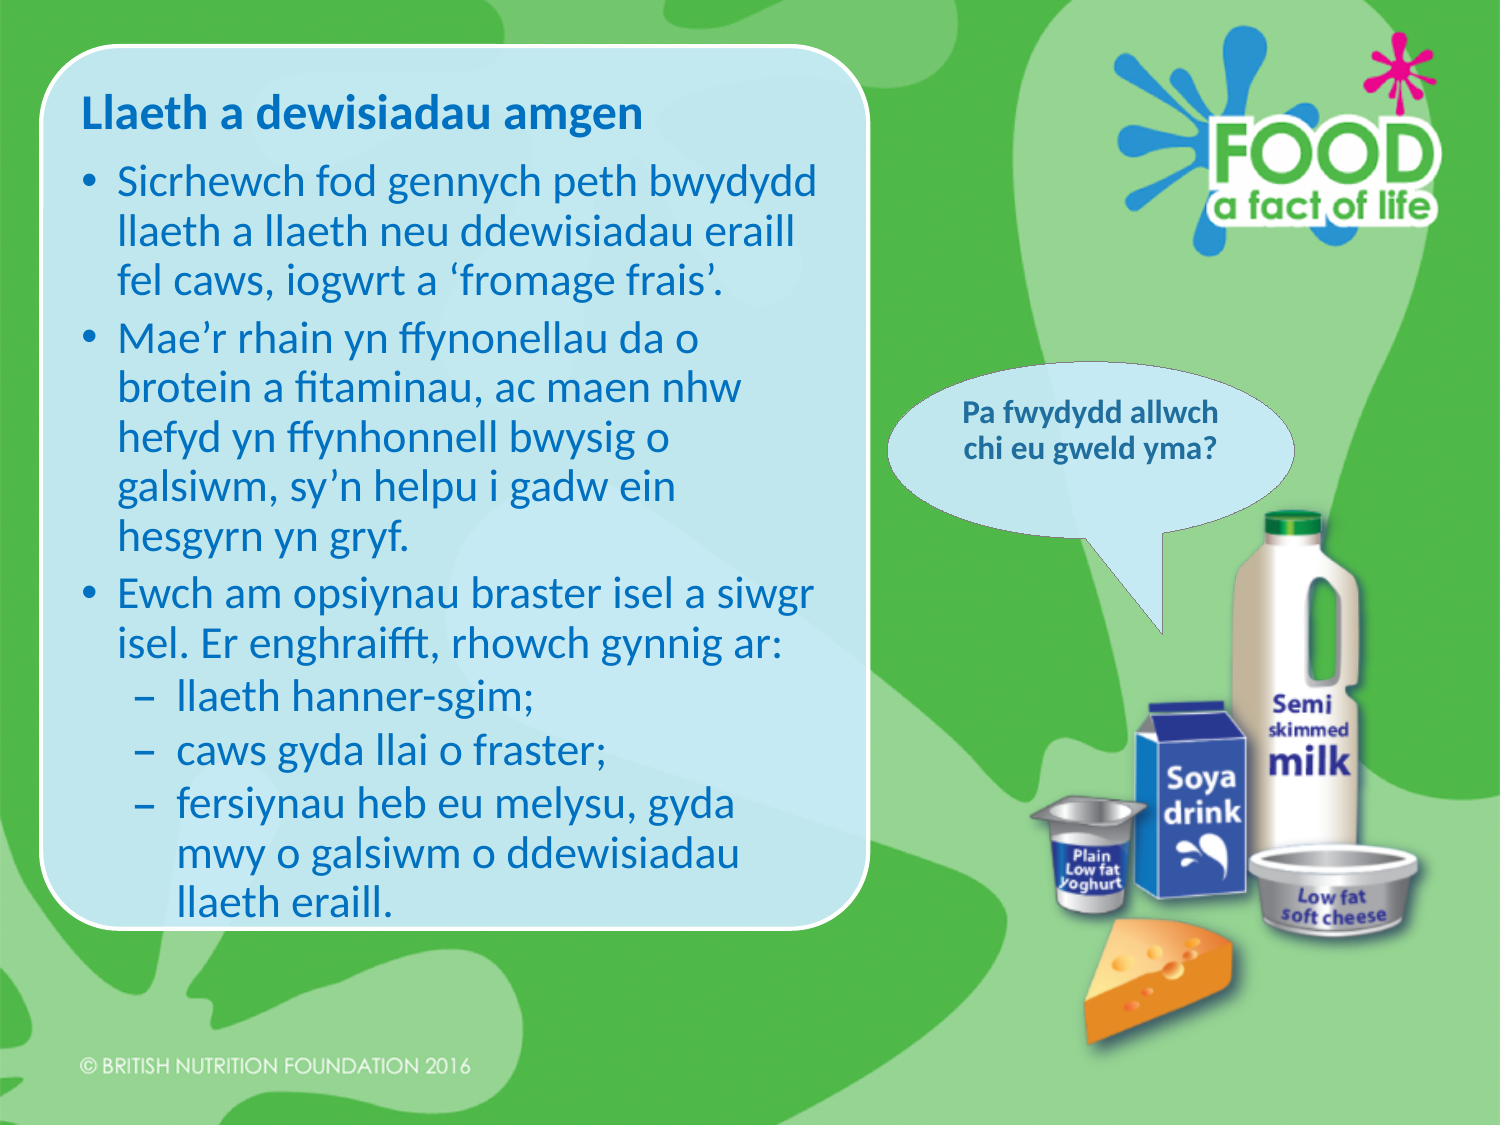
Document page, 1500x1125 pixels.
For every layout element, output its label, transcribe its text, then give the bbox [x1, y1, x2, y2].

text_box Llaeth a dewisiadau amgen Sicrhewch fod gennych peth bwydydd llaeth a llaeth neu ddewisiadau eraill fel caws, iogwrt a ‘fromage frais’. Mae’r rhain yn ffynonellau da o brotein a fitaminau, ac maen nhw hefyd yn ffynhonnell bwysig o galsiwm, sy’n helpu i gadw ein hesgyrn yn gryf. Ewch am opsiynau braster isel a siwgr isel. Er enghraifft, rhowch gynnig ar: llaeth hanner-sgim; caws gyda llai o fraster; fersiynau heb eu melysu, gyda mwy o galsiwm o ddewisiadau llaeth eraill. [41, 46, 869, 929]
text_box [1021, 494, 1451, 1073]
text_box Pa fwydydd allwch chi eu gweld yma? [887, 361, 1295, 533]
picture [0, 0, 1500, 1125]
